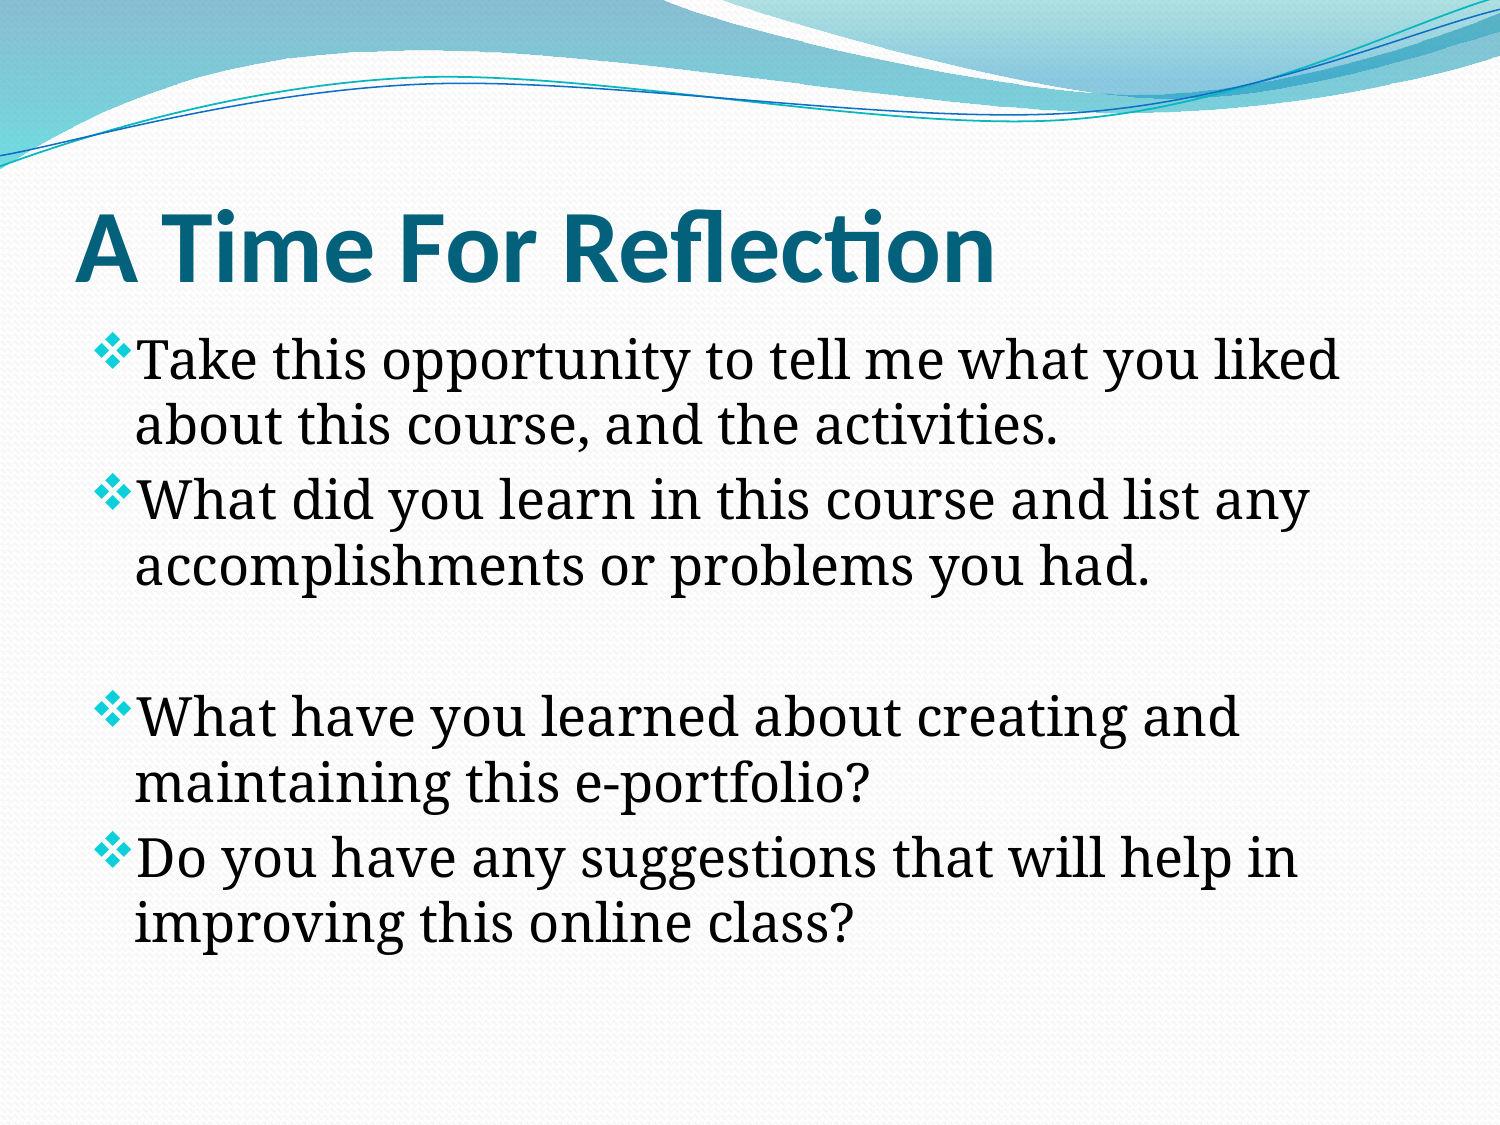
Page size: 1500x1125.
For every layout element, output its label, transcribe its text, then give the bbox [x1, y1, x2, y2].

title A Time For Reflection [75, 115, 1425, 303]
list Take this opportunity to tell me what you liked about this course, and the activities. What did you learn in this course and list any accomplishments or problems you had. What have you learned about creating and maintaining this e-portfolio? Do you have any suggestions that will help in improving this online class? [75, 317, 1425, 1038]
